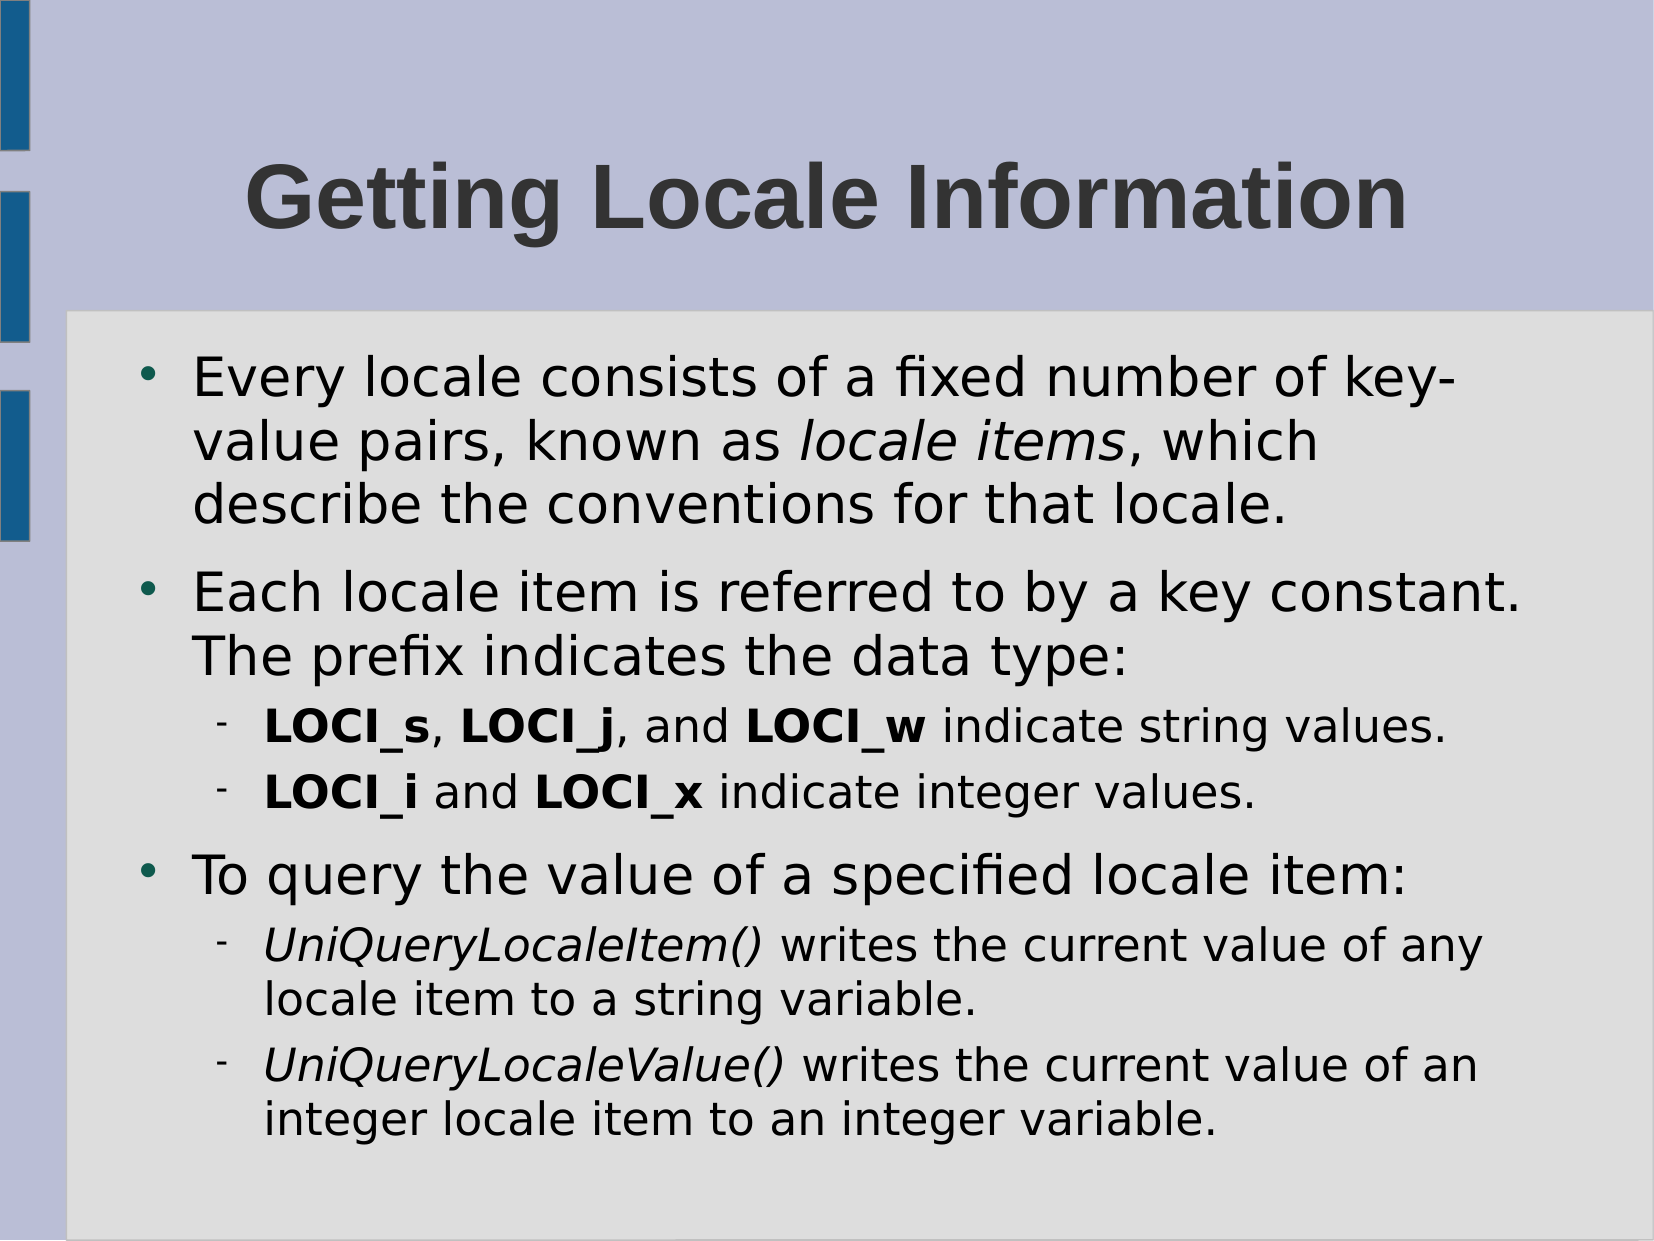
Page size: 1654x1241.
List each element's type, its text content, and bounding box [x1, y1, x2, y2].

title Getting Locale Information [121, 91, 1534, 299]
list Every locale consists of a fixed number of key-value pairs, known as locale items, which describe the conventions for that locale. Each locale item is referred to by a key constant. The prefix indicates the data type: LOCI_s, LOCI_j, and LOCI_w indicate string values. LOCI_i and LOCI_x indicate integer values. To query the value of a specified locale item: UniQueryLocaleItem() writes the current value of any locale item to a string variable. UniQueryLocaleValue() writes the current value of an integer locale item to an integer variable. [121, 344, 1534, 1137]
